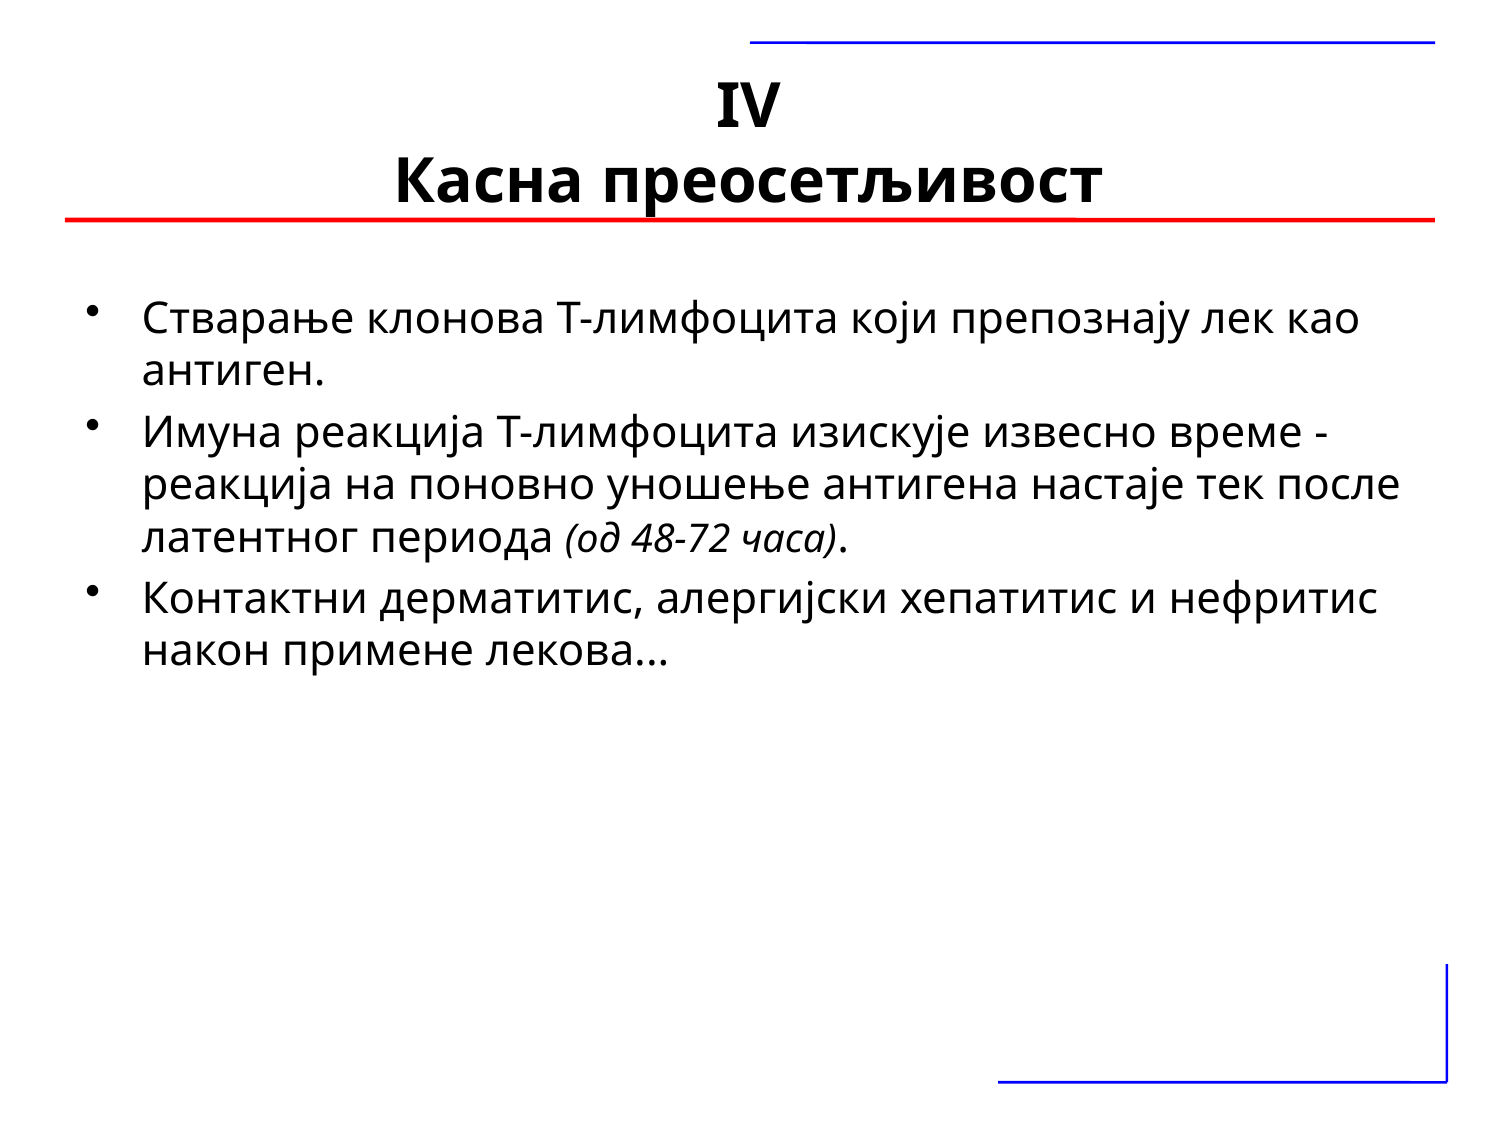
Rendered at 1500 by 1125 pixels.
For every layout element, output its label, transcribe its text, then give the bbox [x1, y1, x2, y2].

title IV Касна преосетљивост [74, 19, 1424, 223]
list Стварање клонова Т-лимфоцита који препознају лек као антиген. Имуна реакција Т-лимфоцита изискује извесно време - реакција на поновно уношење антигена настаје тек после латентног периода (од 48-72 часа). Контактни дерматитис, алергијски хепатитис и нефритис након примене лекова... [70, 281, 1426, 1006]
